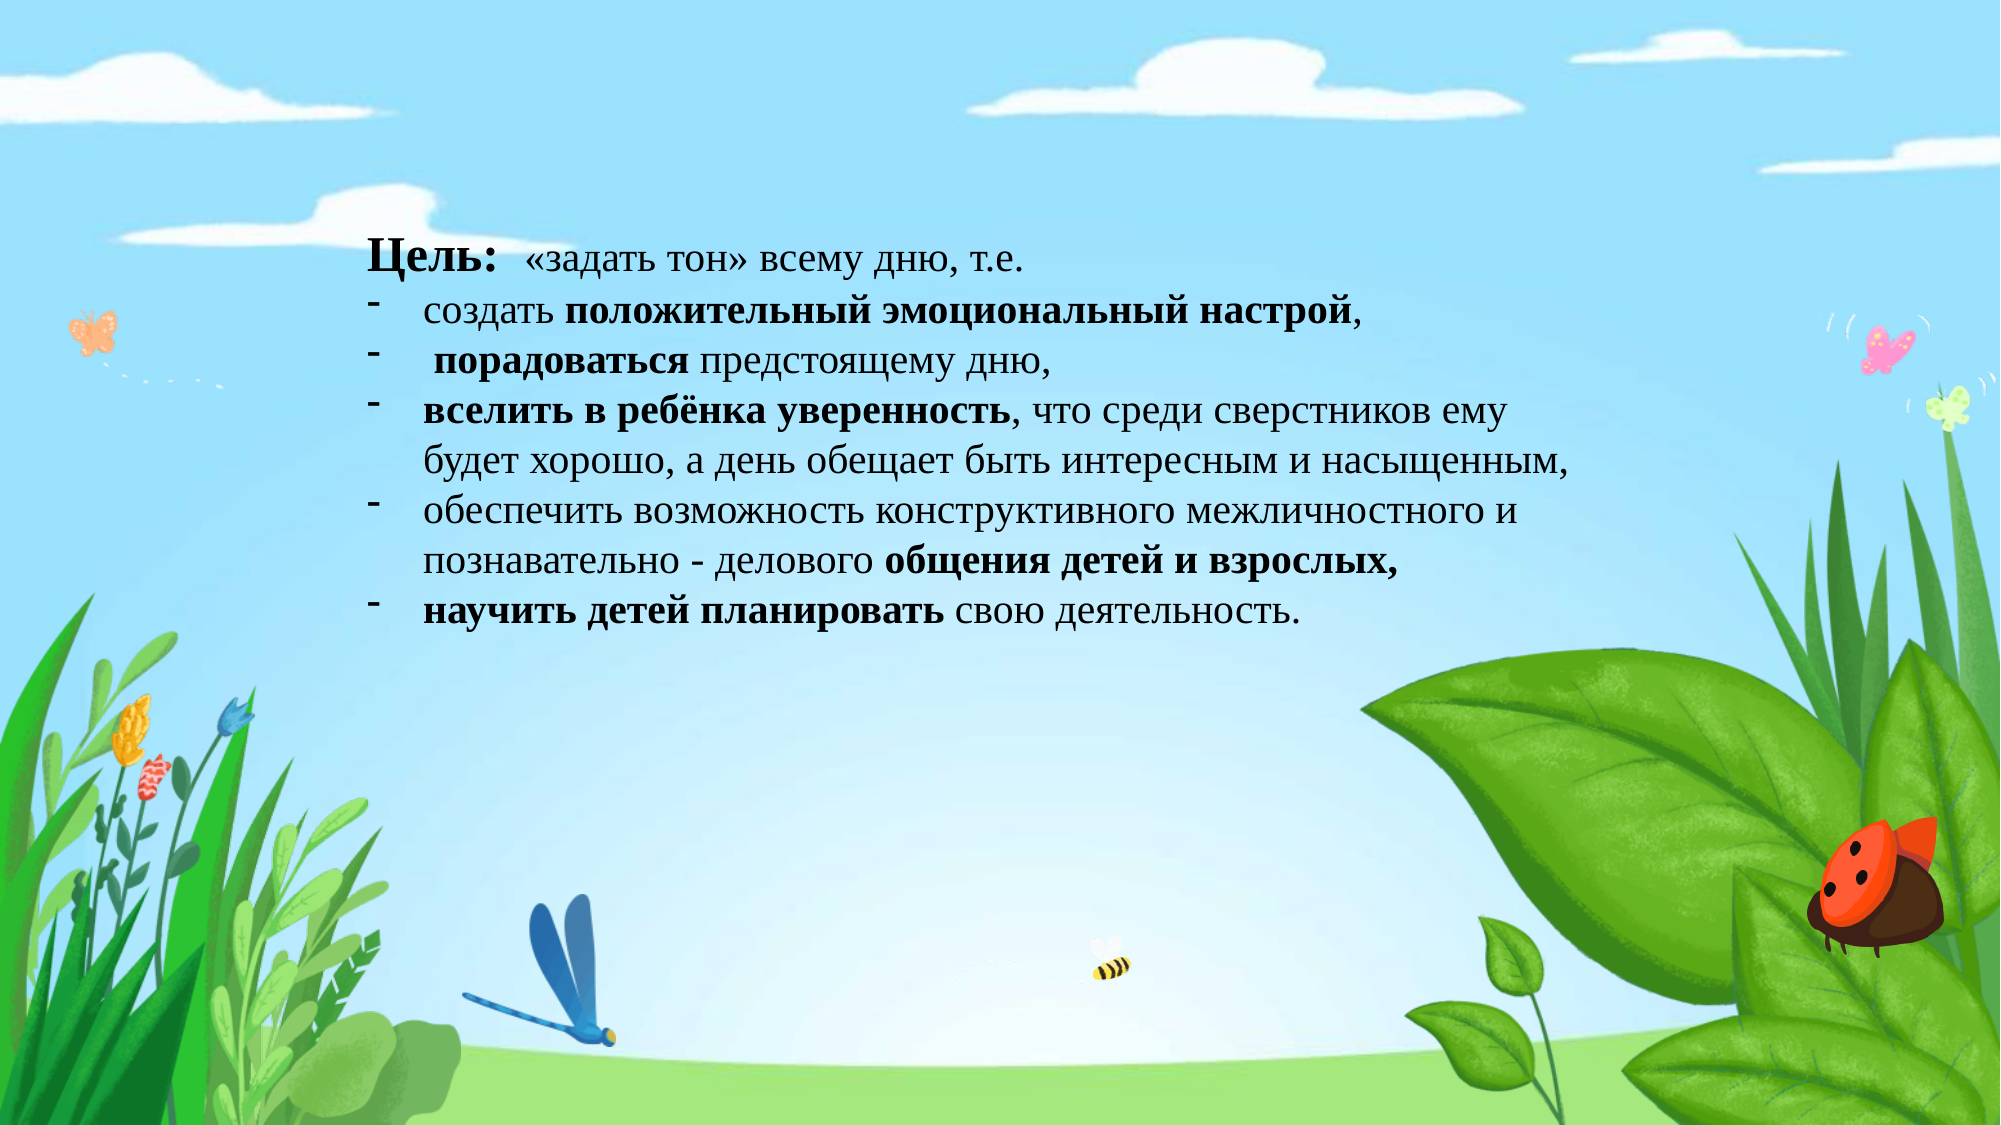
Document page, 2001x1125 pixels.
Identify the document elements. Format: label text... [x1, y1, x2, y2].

text_box Цель: «задать тон» всему дню, т.е. создать положительный эмоциональный настрой, порадоваться предстоящему дню, вселить в ребёнка уверенность, что среди сверстников ему будет хорошо, а день обещает быть интересным и насыщенным, обеспечить возможность конструктивного межличностного и познавательно - делового общения детей и взрослых, научить детей планировать свою деятельность. [352, 214, 1629, 640]
picture [0, 0, 2001, 1125]
